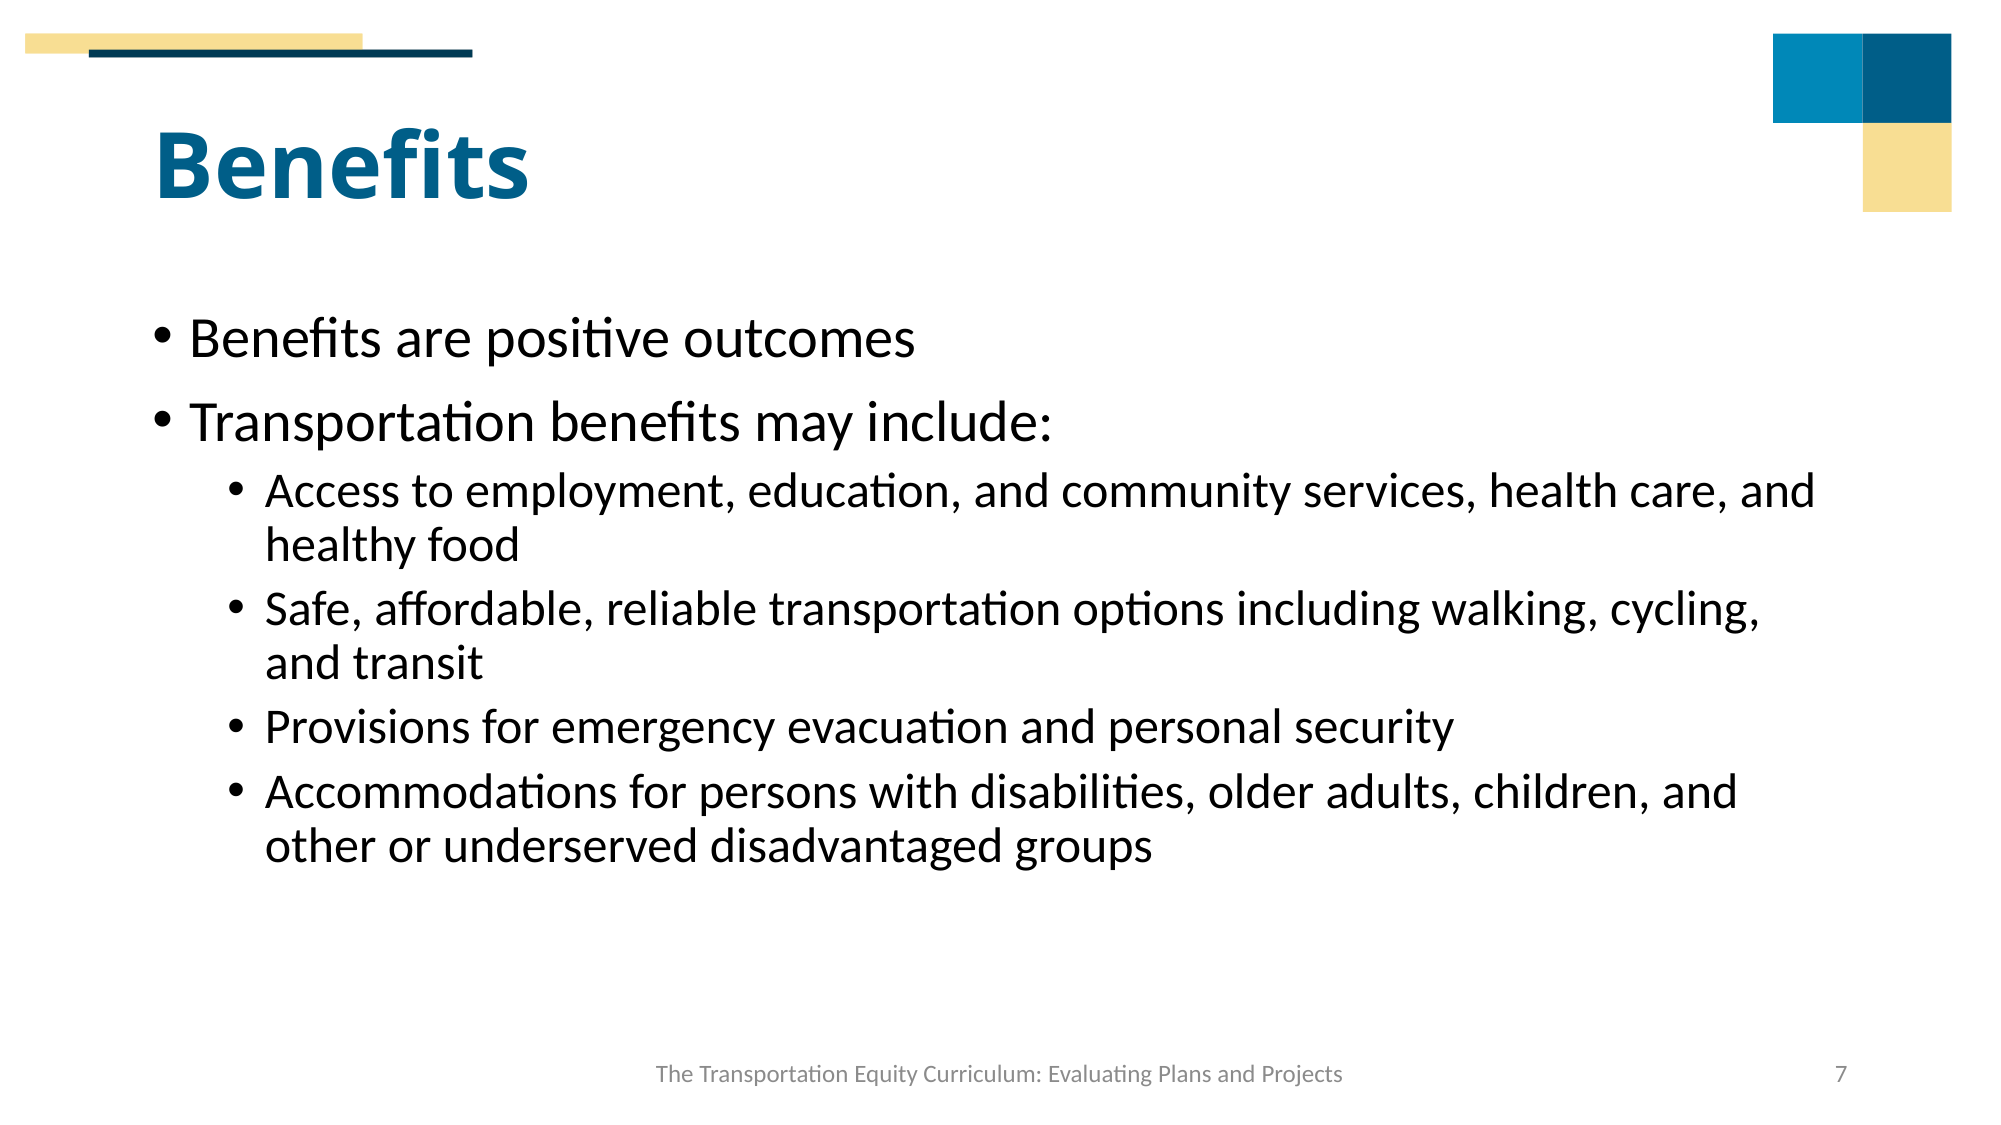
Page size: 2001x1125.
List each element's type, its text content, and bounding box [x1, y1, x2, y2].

footer The Transportation Equity Curriculum: Evaluating Plans and Projects [638, 1042, 1362, 1103]
slide_number 7 [1412, 1042, 1863, 1103]
title Benefits [137, 59, 1863, 278]
list Benefits are positive outcomes Transportation benefits may include: Access to employment, education, and community services, health care, and healthy food Safe, affordable, reliable transportation options including walking, cycling, and transit Provisions for emergency evacuation and personal security Accommodations for persons with disabilities, older adults, children, and other or underserved disadvantaged groups [137, 299, 1863, 1014]
